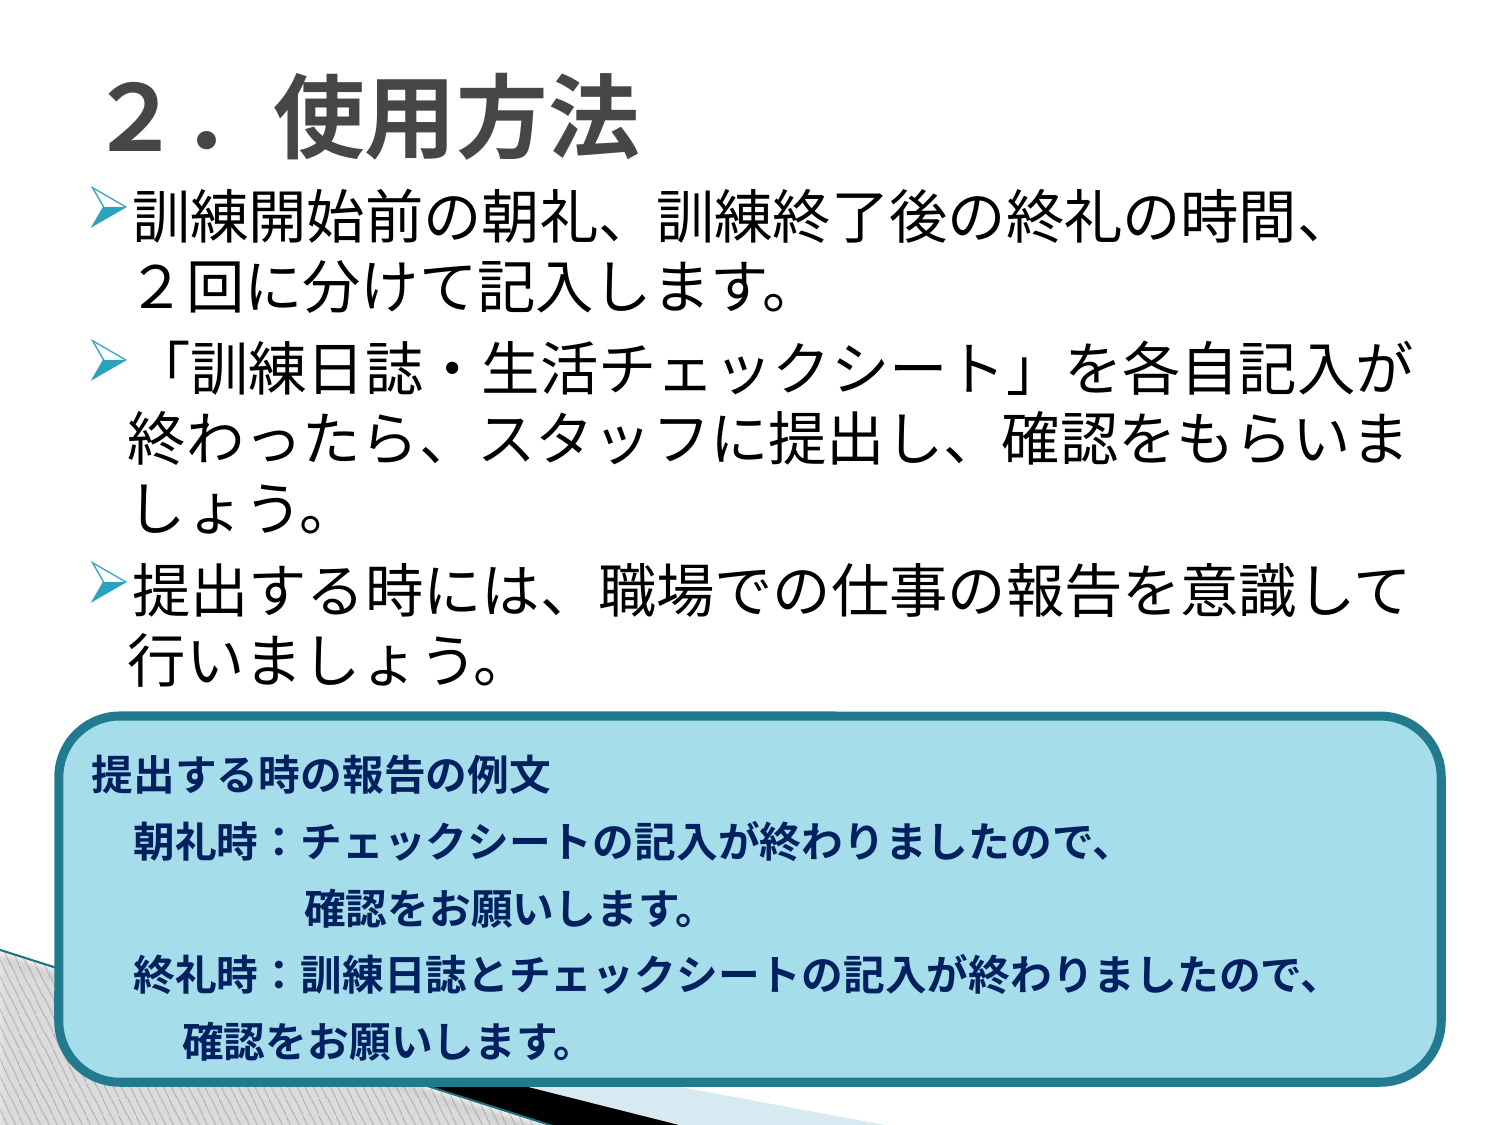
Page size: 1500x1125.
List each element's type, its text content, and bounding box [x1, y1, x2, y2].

title ２．使用方法 [75, 45, 1425, 185]
list 訓練開始前の朝礼、訓練終了後の終礼の時間、 ２回に分けて記入します。 「訓練日誌・生活チェックシート」を各自記入が終わったら、スタッフに提出し、確認をもらいましょう。 提出する時には、職場での仕事の報告を意識して行いましょう。 [53, 172, 1459, 716]
text_box 提出する時の報告の例文 朝礼時：チェックシートの記入が終わりましたので、 確認をお願いします。 終礼時：訓練日誌とチェックシートの記入が終わりましたので、 確認をお願いします。 [54, 711, 1446, 1087]
